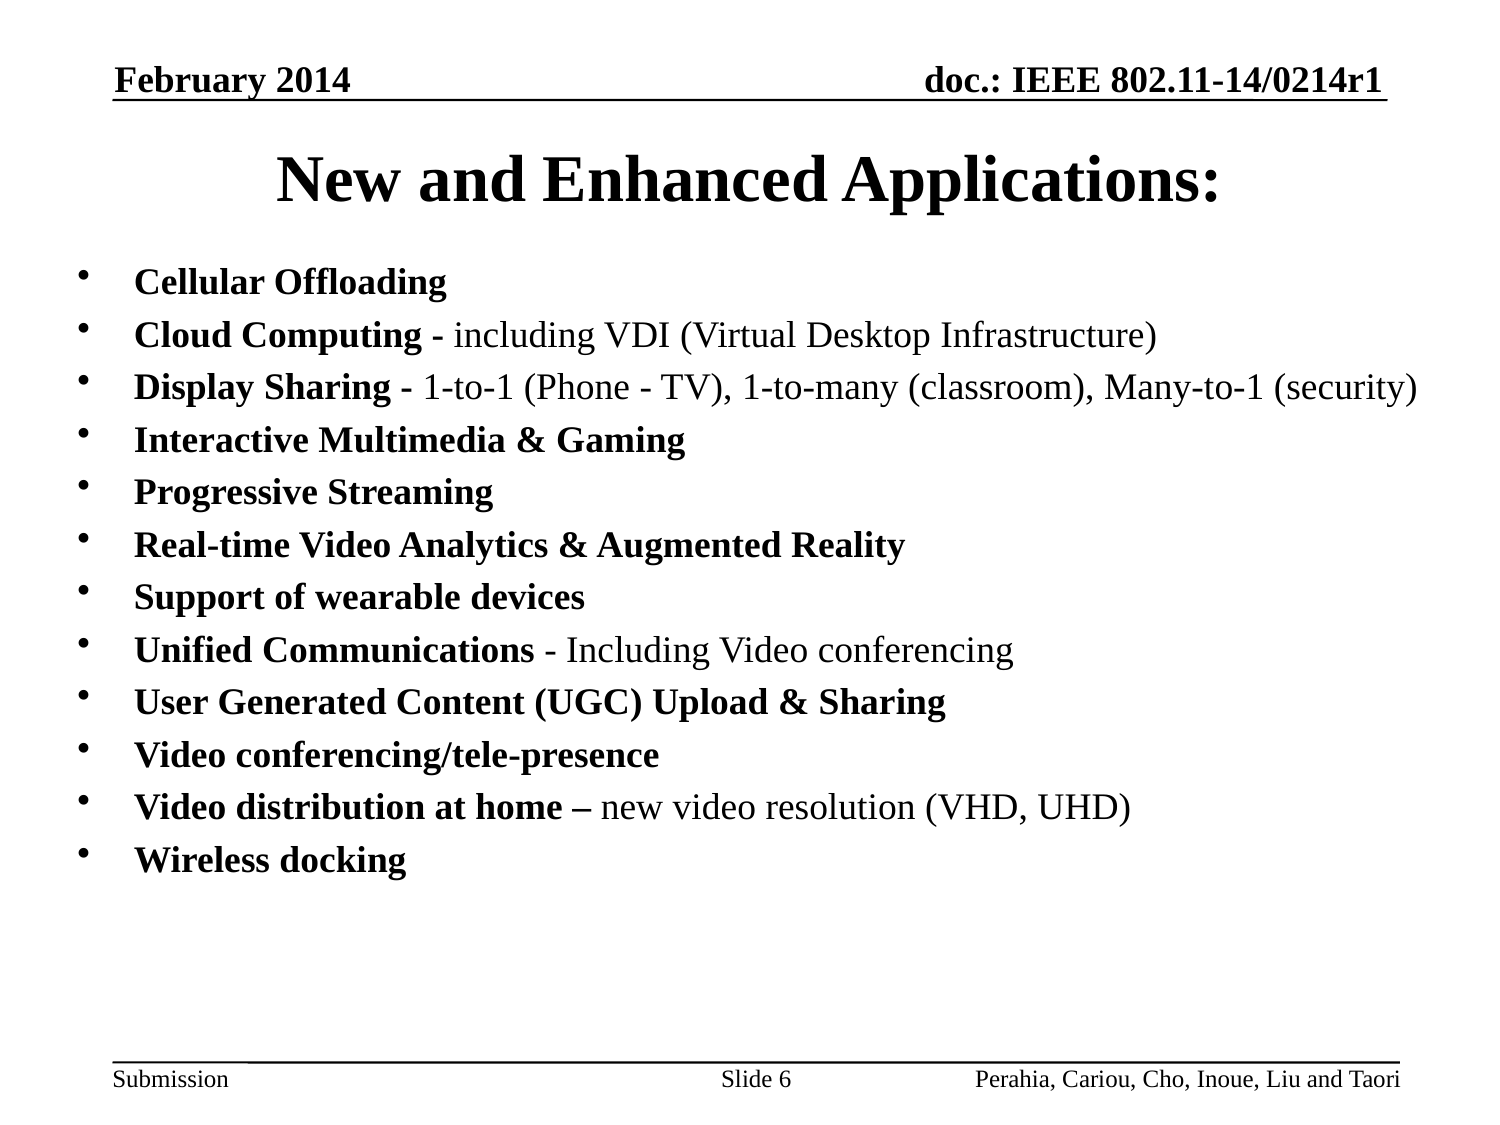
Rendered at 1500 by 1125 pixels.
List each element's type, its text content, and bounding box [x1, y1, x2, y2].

footer Perahia, Cariou, Cho, Inoue, Liu and Taori [963, 1062, 1402, 1093]
slide_number Slide 6 [712, 1062, 800, 1093]
title New and Enhanced Applications: [112, 112, 1388, 238]
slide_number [114, 54, 354, 100]
list Cellular Offloading Cloud Computing - including VDI (Virtual Desktop Infrastructure) Display Sharing - 1-to-1 (Phone - TV), 1-to-many (classroom), Many-to-1 (security) Interactive Multimedia & Gaming Progressive Streaming Real-time Video Analytics & Augmented Reality Support of wearable devices Unified Communications - Including Video conferencing User Generated Content (UGC) Upload & Sharing Video conferencing/tele-presence Video distribution at home – new video resolution (VHD, UHD) Wireless docking [62, 249, 1463, 1000]
